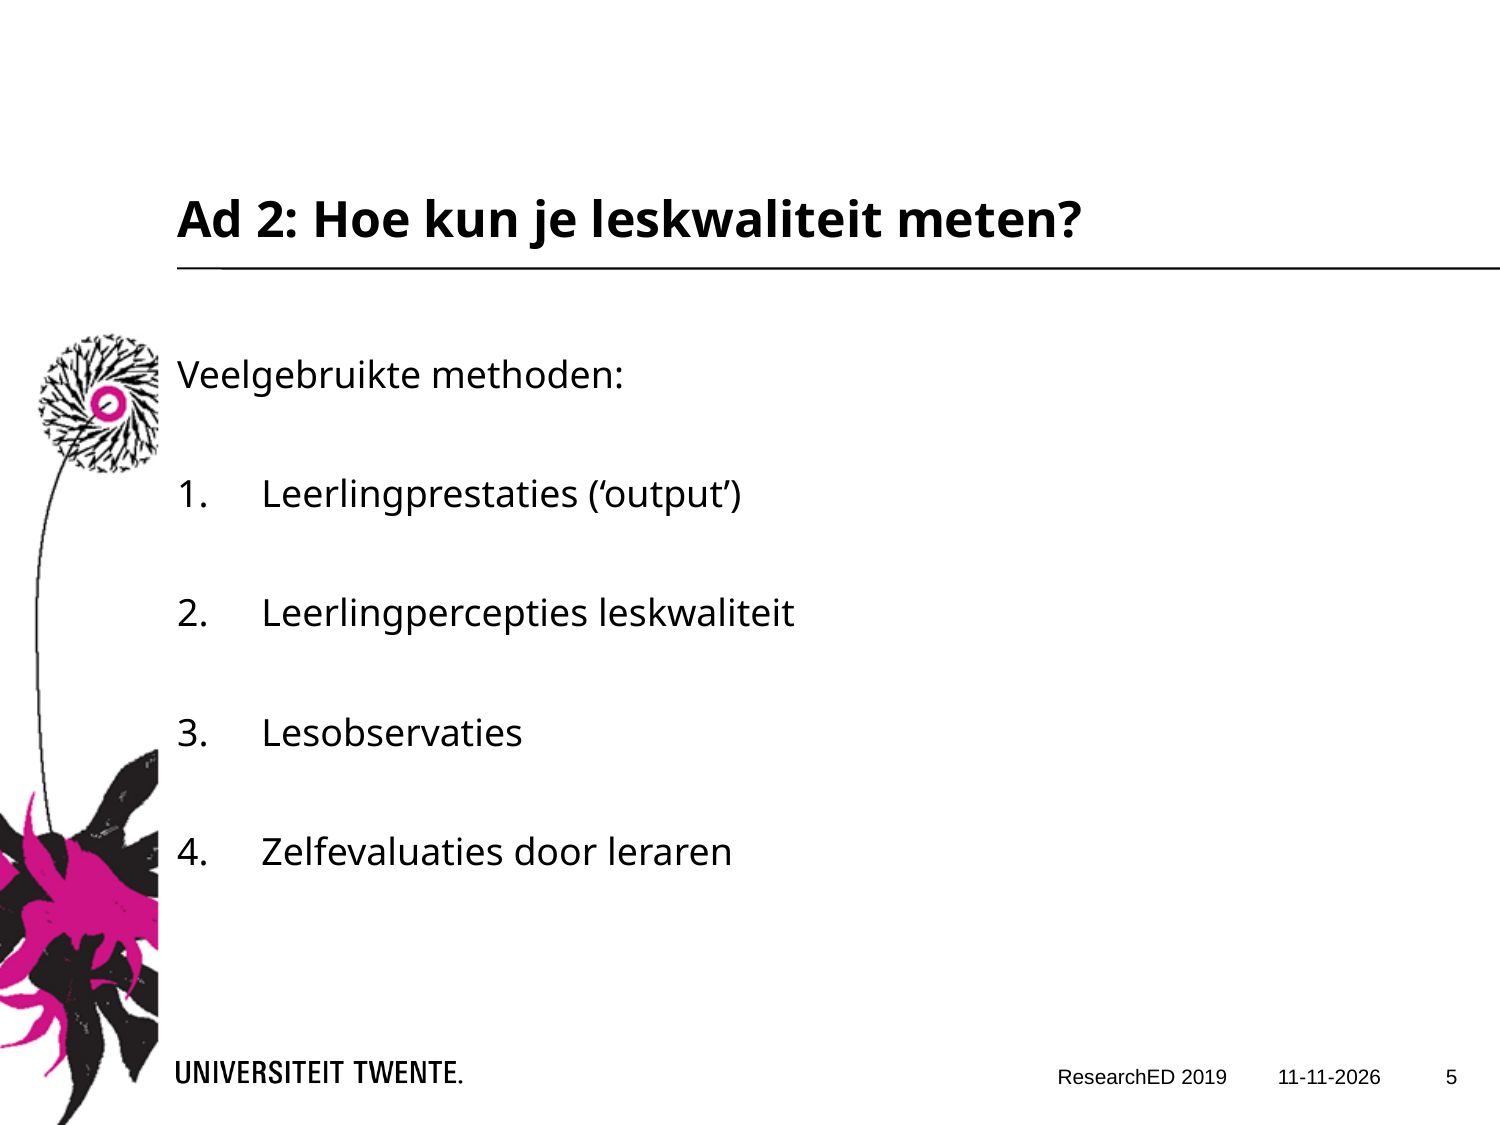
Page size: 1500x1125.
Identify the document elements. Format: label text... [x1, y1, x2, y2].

list Veelgebruikte methoden: Leerlingprestaties (‘output’) Leerlingpercepties leskwaliteit Lesobservaties Zelfevaluaties door leraren [177, 336, 1458, 921]
slide_number 5 [1397, 1049, 1458, 1125]
picture [0, 0, 482, 1125]
footer ResearchED 2019 [580, 1049, 1243, 1125]
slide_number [1243, 1049, 1397, 1125]
title Ad 2: Hoe kun je leskwaliteit meten? [177, 59, 1458, 248]
